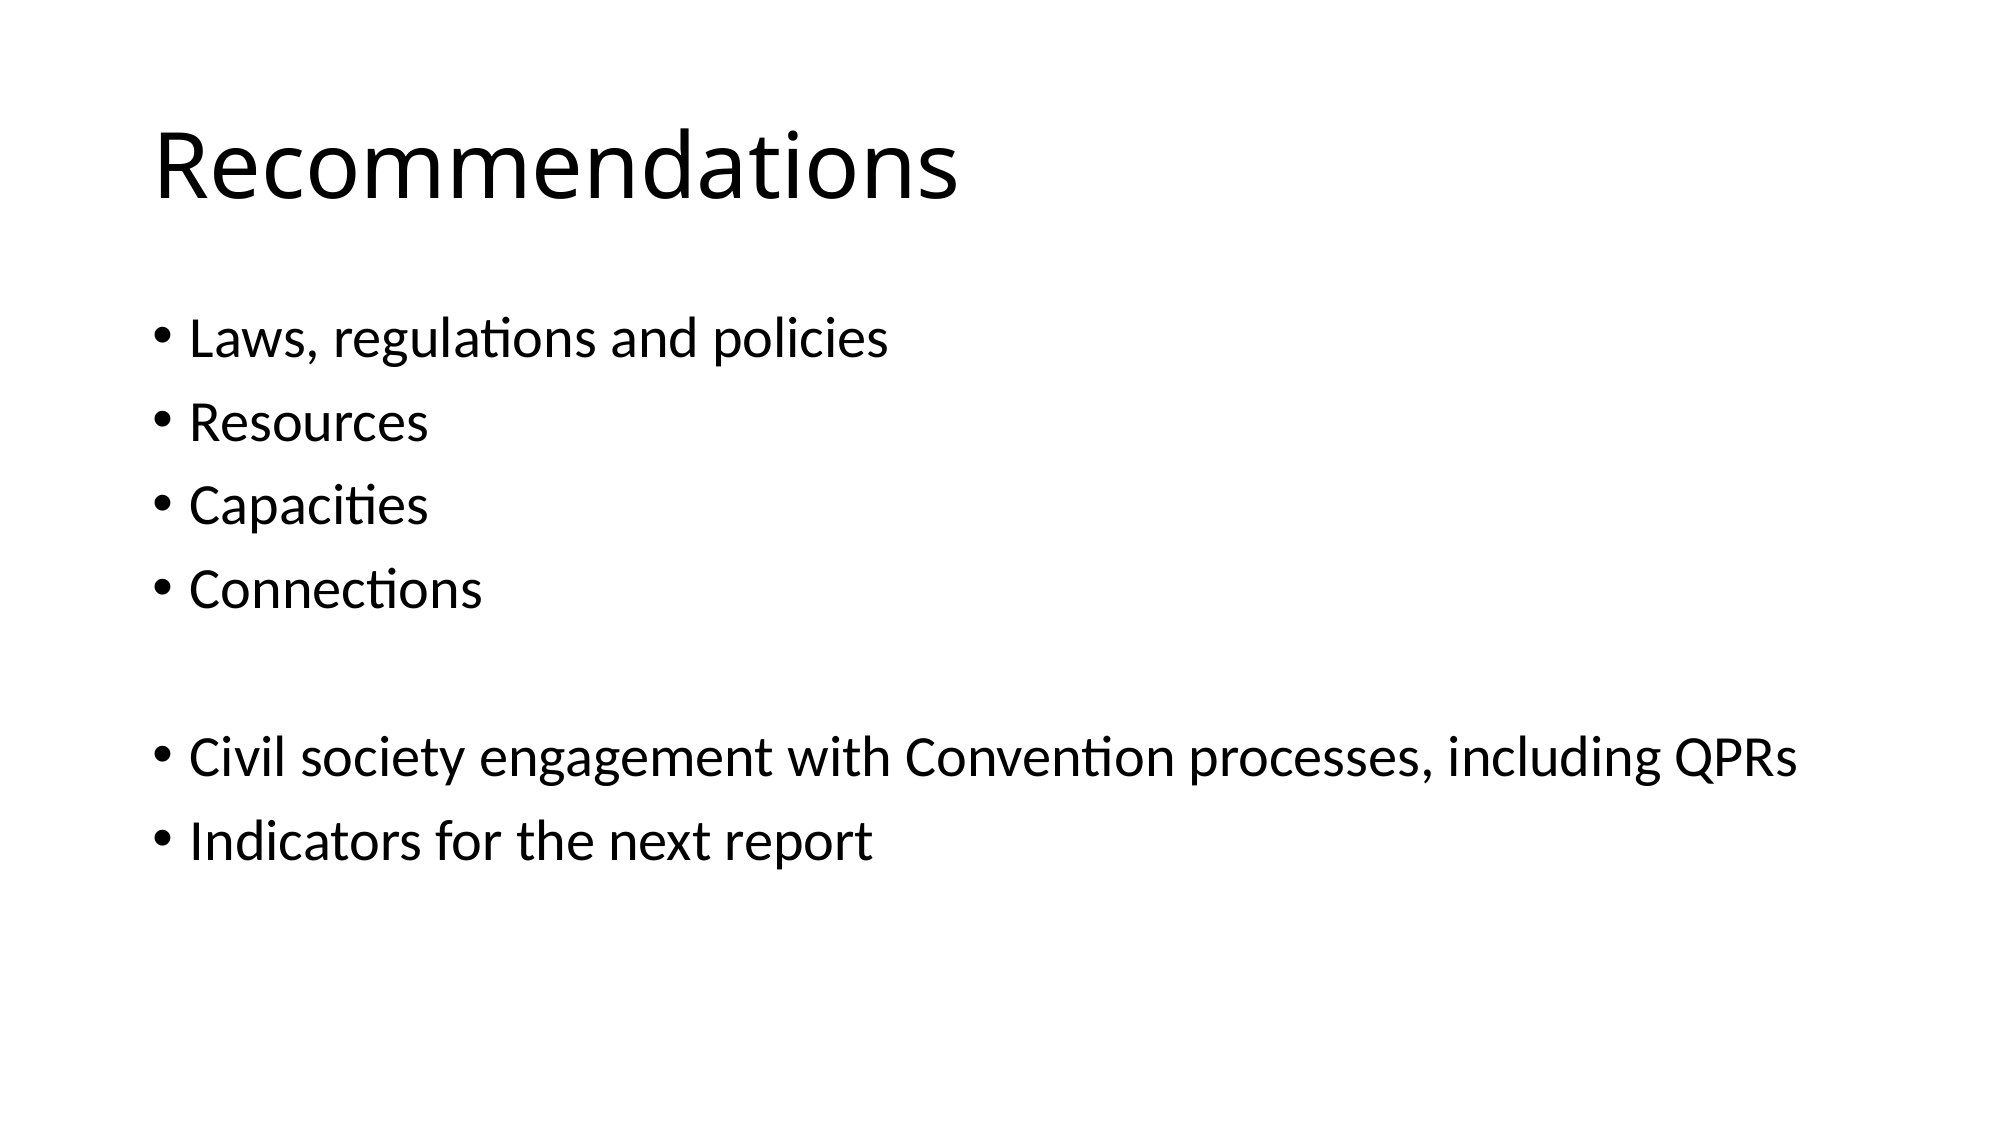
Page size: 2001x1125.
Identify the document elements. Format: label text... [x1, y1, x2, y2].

list Laws, regulations and policies Resources Capacities Connections Civil society engagement with Convention processes, including QPRs Indicators for the next report [137, 299, 1863, 1014]
title Recommendations [137, 59, 1863, 278]
